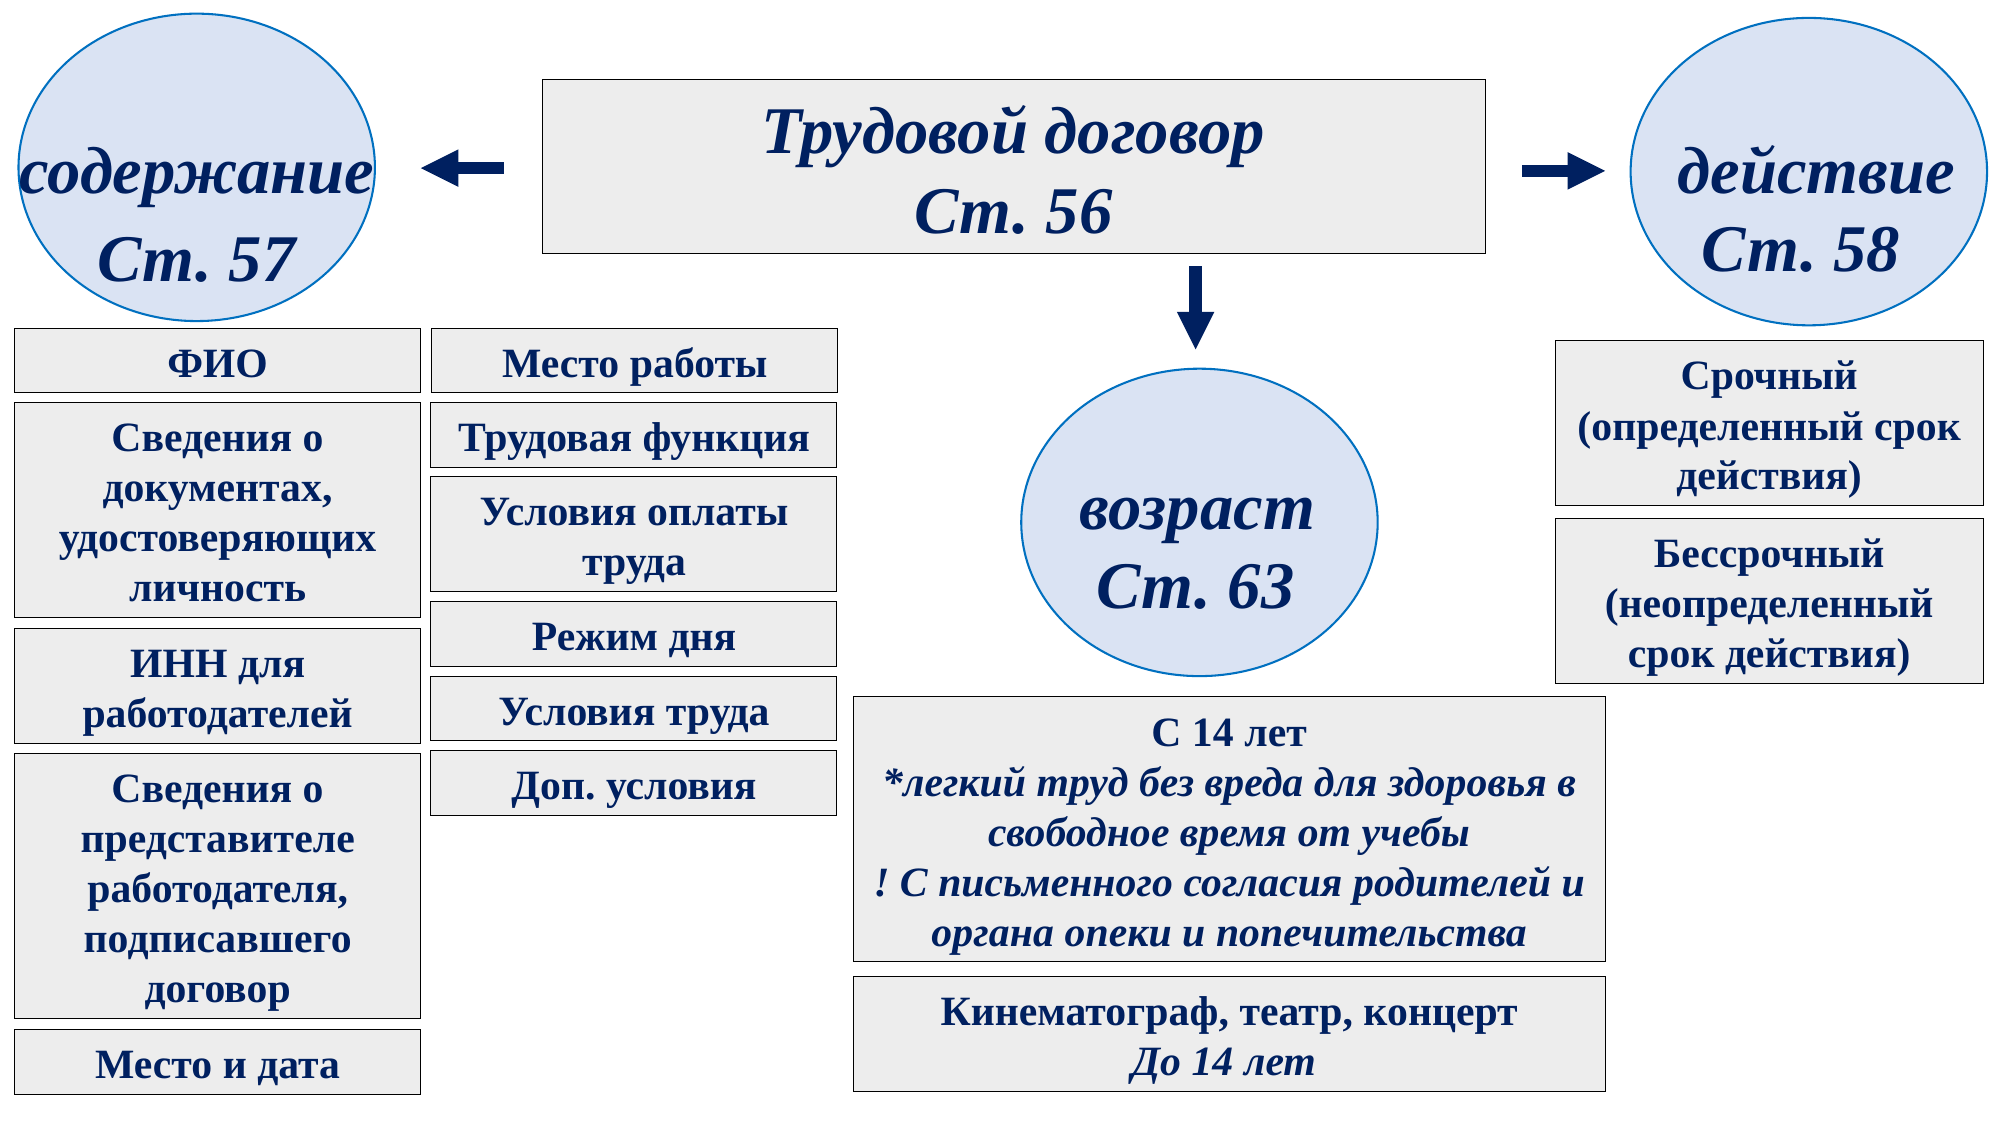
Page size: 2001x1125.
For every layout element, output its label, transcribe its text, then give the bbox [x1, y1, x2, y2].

text_box [110, 303, 283, 323]
text_box содержание [0, 119, 395, 215]
text_box Место работы [431, 328, 838, 393]
text_box Сведения о документах, удостоверяющих личность [14, 402, 421, 618]
text_box возраст [1000, 455, 1395, 550]
text_box Условия оплаты труда [430, 476, 837, 592]
text_box Условия труда [430, 676, 837, 741]
text_box Кинематограф, театр, концерт До 14 лет [853, 976, 1606, 1092]
text_box [1696, 292, 1922, 327]
text_box [1640, 16, 1978, 119]
text_box Трудовая функция [430, 402, 837, 468]
text_box Сведения о представителе работодателя, подписавшего договор [14, 753, 421, 1019]
text_box ФИО [14, 328, 421, 393]
text_box [1070, 630, 1329, 678]
text_box С 14 лет *легкий труд без вреда для здоровья в свободное время от учебы ! С письменного согласия родителей и органа опеки и попечительства [853, 696, 1606, 962]
text_box ИНН для работодателей [14, 628, 421, 744]
text_box Режим дня [430, 601, 837, 667]
text_box [26, 12, 367, 119]
text_box Доп. условия [430, 750, 837, 816]
text_box Ст. 63 [1013, 534, 1378, 630]
text_box действие [1634, 119, 1999, 215]
text_box Трудовой договор Ст. 56 [542, 79, 1486, 254]
text_box Ст. 57 [14, 207, 379, 303]
text_box Место и дата [14, 1029, 421, 1095]
text_box Срочный (определенный срок действия) [1555, 340, 1984, 506]
text_box [1629, 137, 1634, 197]
text_box Бессрочный (неопределенный срок действия) [1555, 518, 1984, 684]
text_box Ст. 58 [1619, 197, 1984, 292]
text_box [1038, 367, 1361, 455]
